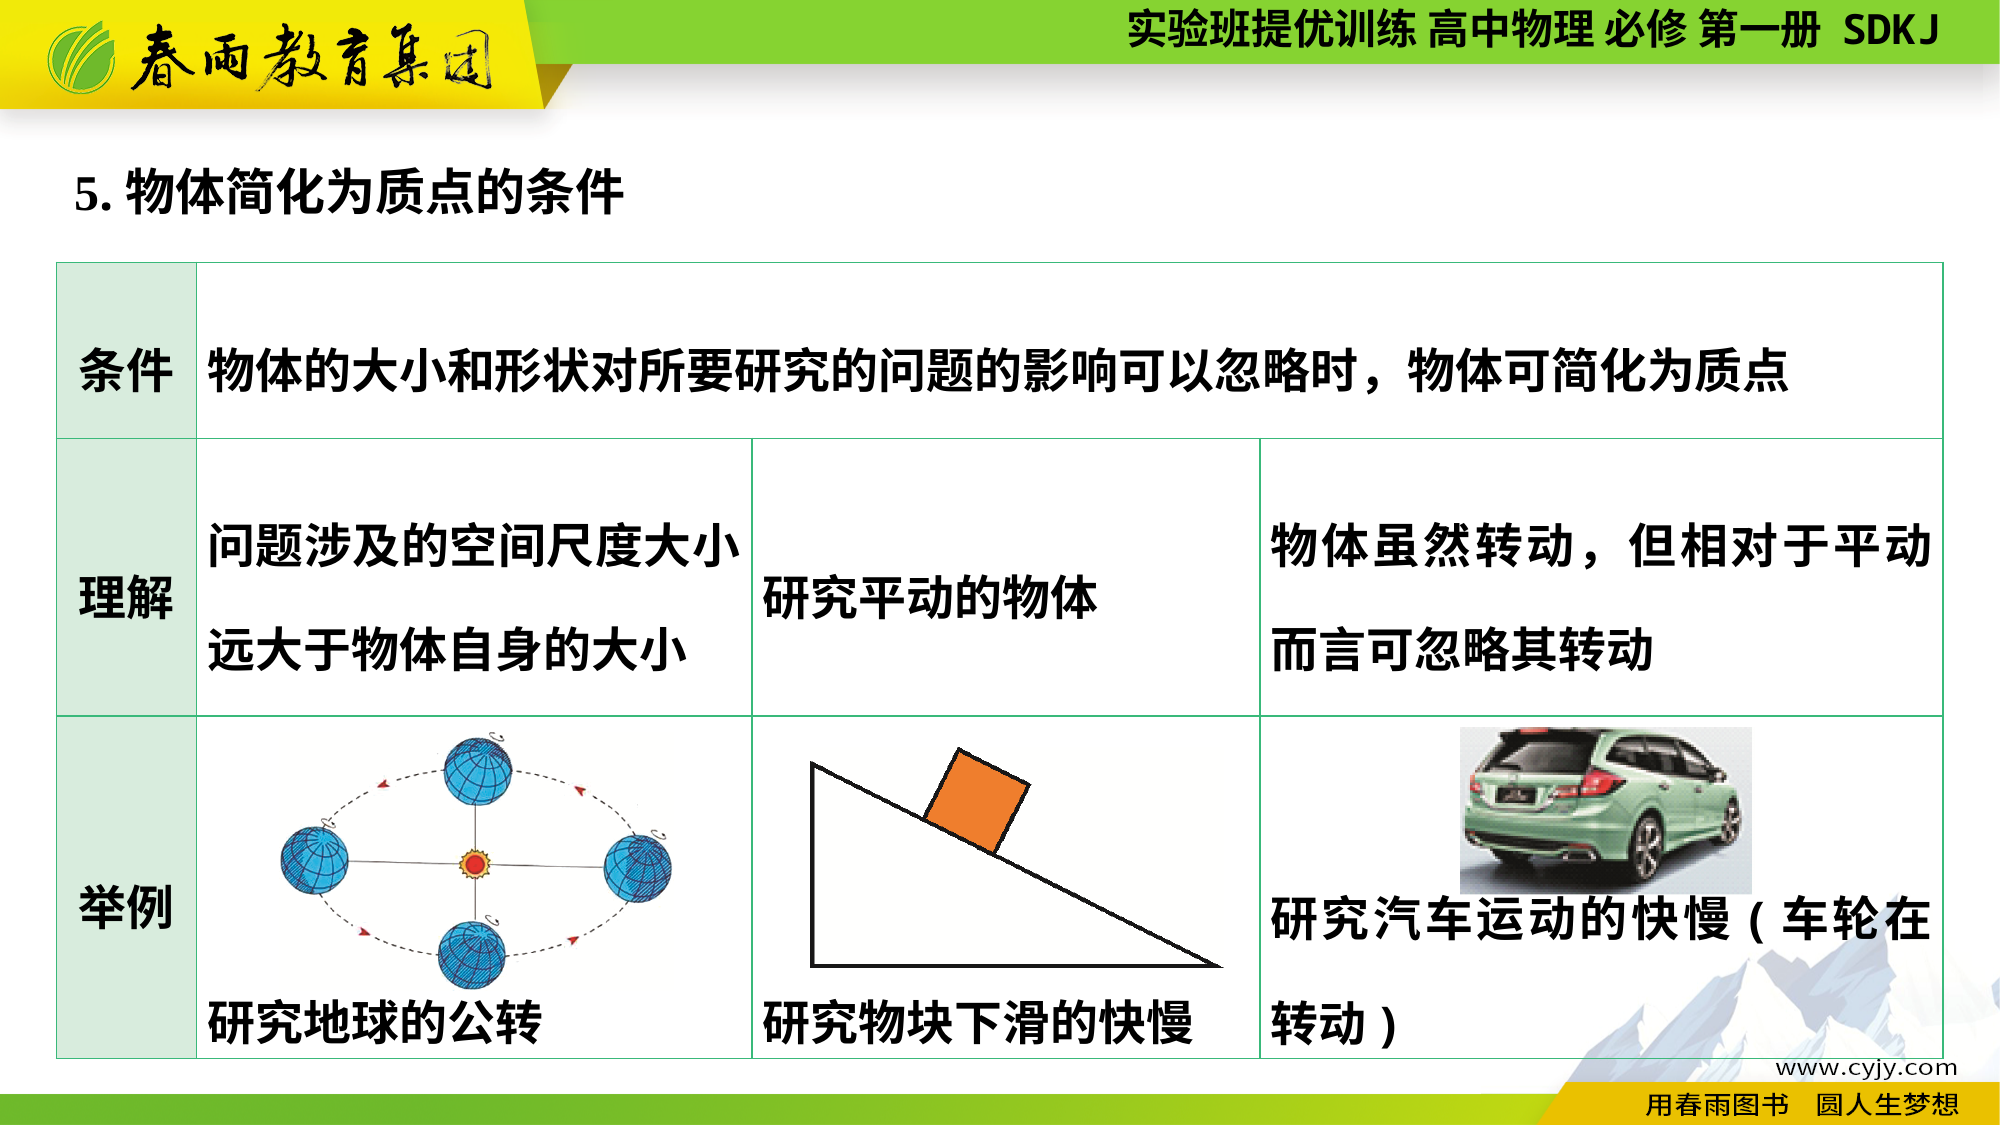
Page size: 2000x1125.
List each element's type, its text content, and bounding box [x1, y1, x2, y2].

table_cell 研究物块下滑的快慢 [753, 717, 1259, 1058]
table_cell 举例 [57, 717, 196, 1058]
table_cell 研究汽车运动的快慢(车轮在转动) [1261, 717, 1942, 1058]
picture [0, 0, 2000, 1125]
table_cell 研究平动的物体 [753, 439, 1259, 715]
table_cell 理解 [57, 439, 196, 715]
table_header 条件 [57, 263, 196, 438]
table_cell 物体虽然转动，但相对于平动而言可忽略其转动 [1261, 439, 1942, 715]
table_cell 研究地球的公转 [197, 717, 751, 1058]
table_header 物体的大小和形状对所要研究的问题的影响可以忽略时，物体可简化为质点 [197, 263, 1942, 438]
table_cell 问题涉及的空间尺度大小远大于物体自身的大小 [197, 439, 751, 715]
list 5.物体简化为质点的条件 [59, 122, 1944, 217]
